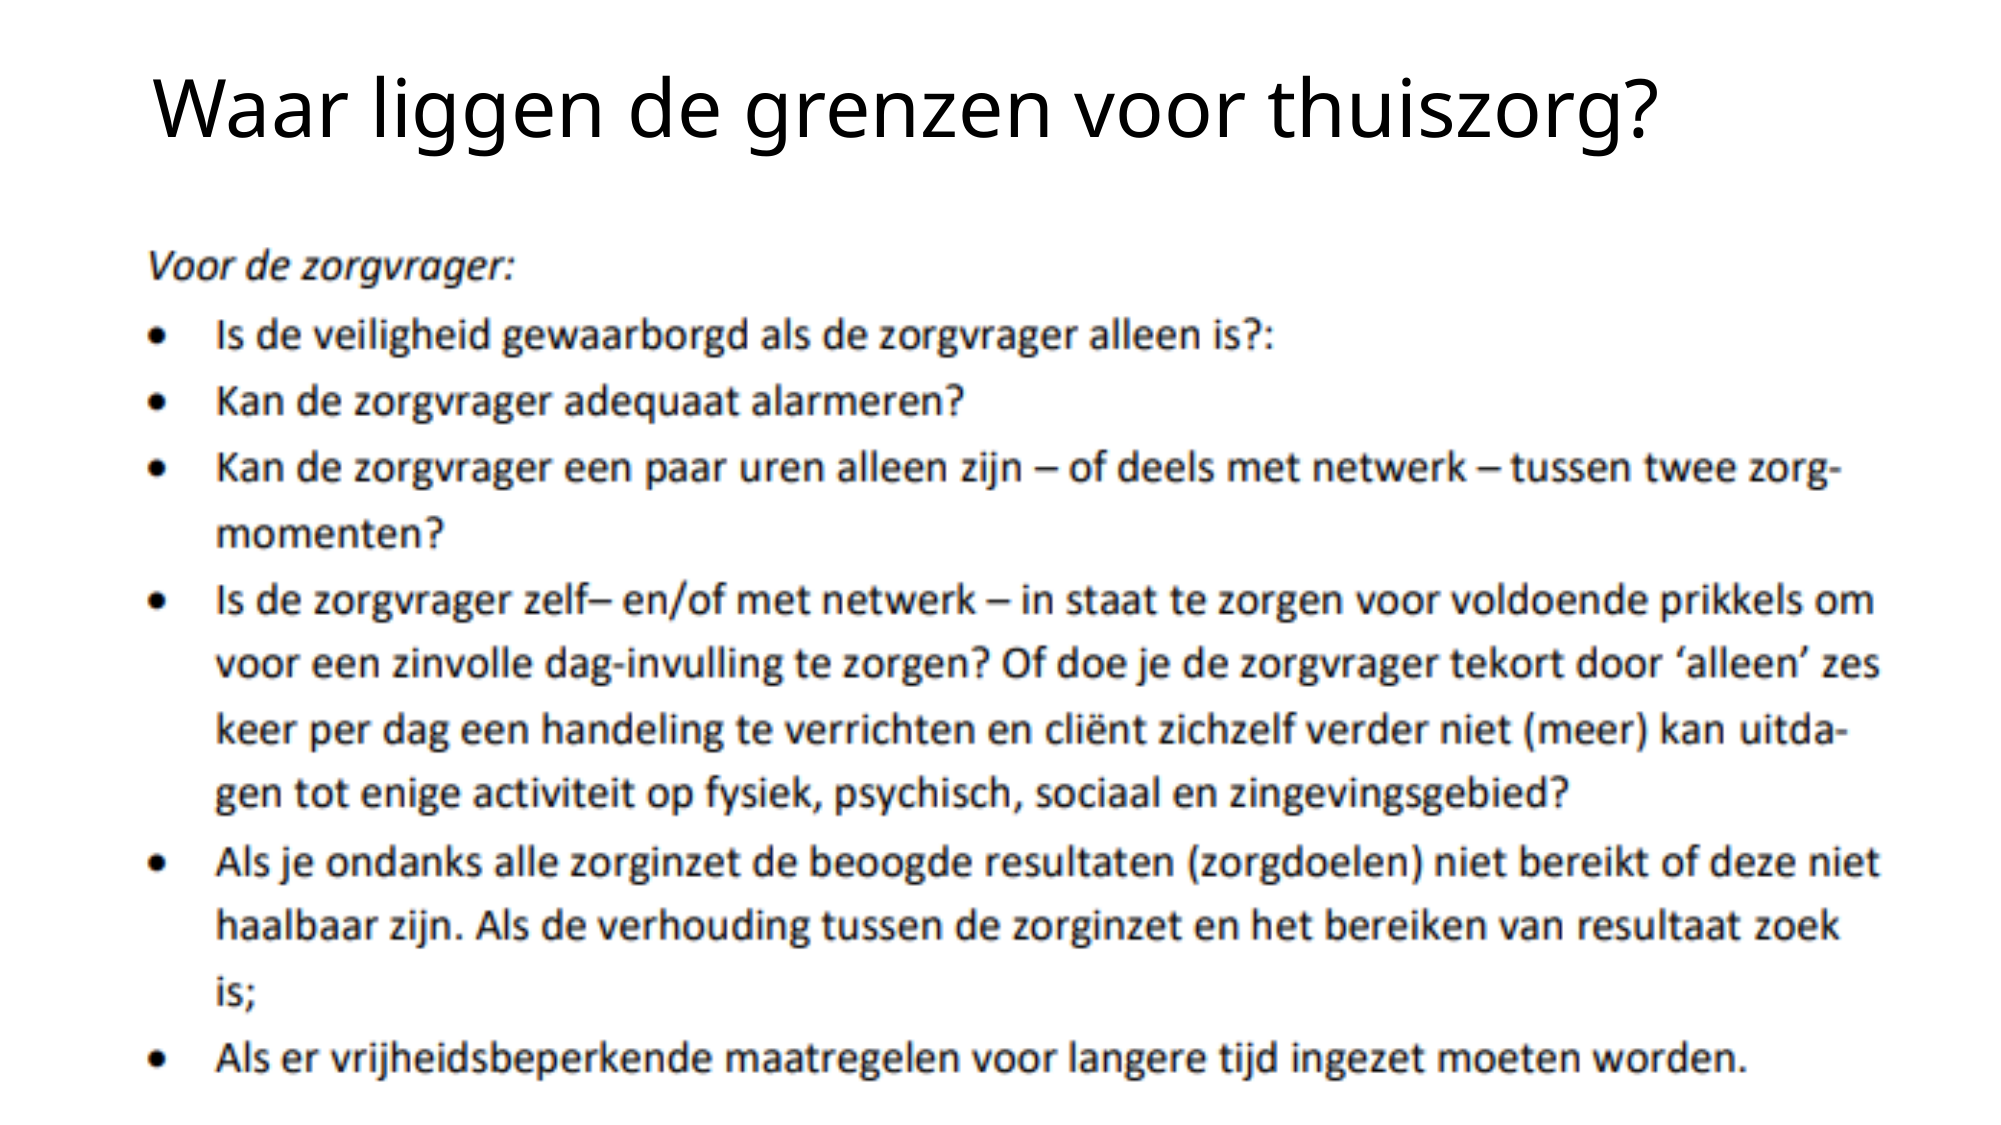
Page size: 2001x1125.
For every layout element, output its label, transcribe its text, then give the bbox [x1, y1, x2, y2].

title Waar liggen de grenzen voor thuiszorg? [137, 59, 1863, 164]
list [123, 223, 1943, 1122]
